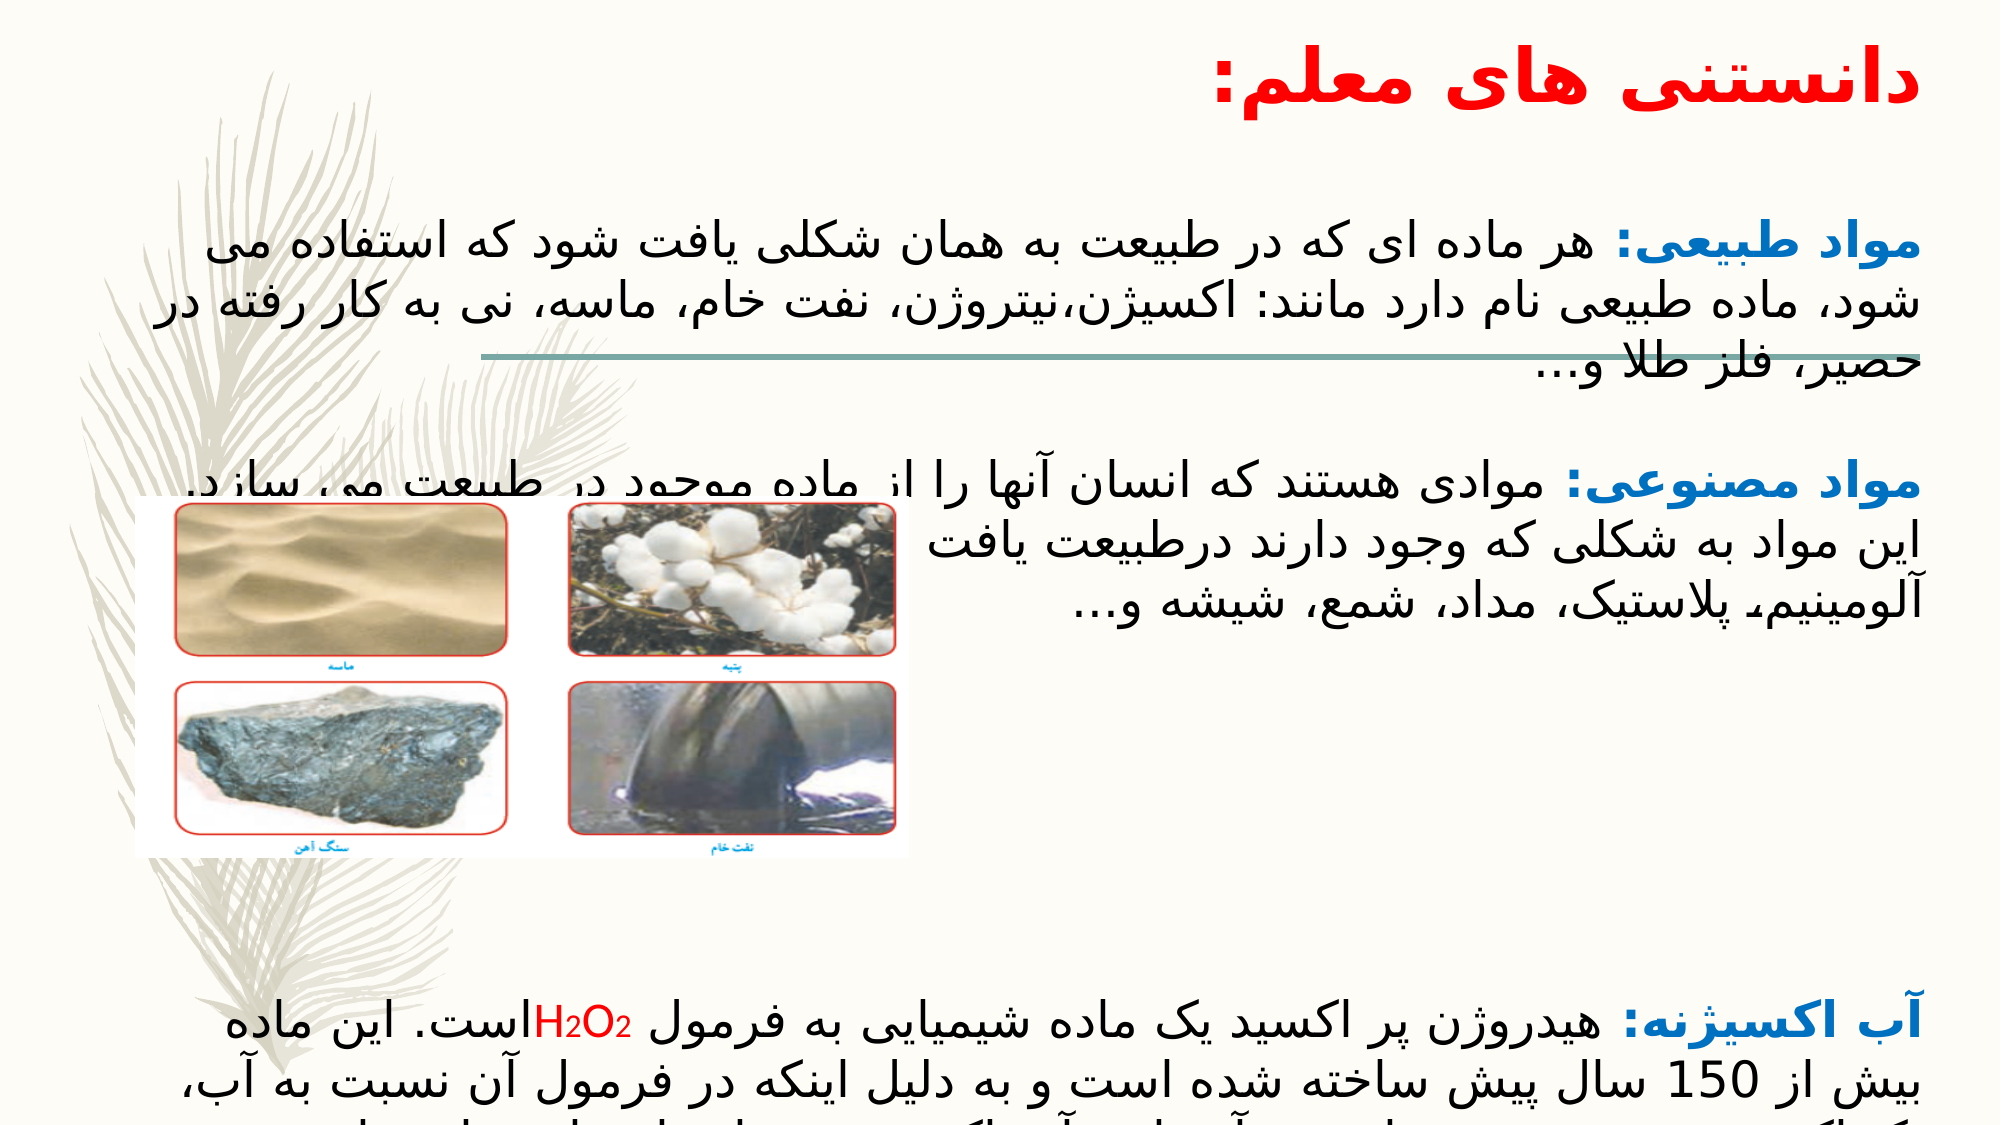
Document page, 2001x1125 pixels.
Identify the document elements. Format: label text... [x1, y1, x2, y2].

text_box دانستنی های معلم: مواد طبیعی: هر ماده ای که در طبیعت به همان شکلی یافت شود که استفاده می شود، ماده طبیعی نام دارد مانند: اکسیژن،نیتروژن، نفت خام، ماسه، نی به کار رفته در حصیر، فلز طلا و... مواد مصنوعی: موادی هستند که انسان آنها را از ماده موجود در طبیعت می سازد. این مواد به شکلی که وجود دارند درطبیعت یافت نمی شوند،مانند: فلزهای آهن، آلومینیم، پلاستیک، مداد، شمع، شیشه و... آب اکسیژنه: هیدروژن پر اکسید یک ماده شیمیایی به فرمول H2O2است. این ماده بیش از 150 سال پیش ساخته شده است و به دلیل اینکه در فرمول آن نسبت به آب، یک اکسیژن بیشتر وجود دارد، به آن نام «آب اکسیژنه » داده اند. این ماده را به صورت محلول در آب با درصدهای وزنی 3%، 30 %، 35 %، 60 % و 70 % تهیه می کنند و آن را در محیط اسیدی، تاریک و سرد نگهداری می کنند. [111, 19, 1939, 1125]
picture [134, 496, 909, 858]
